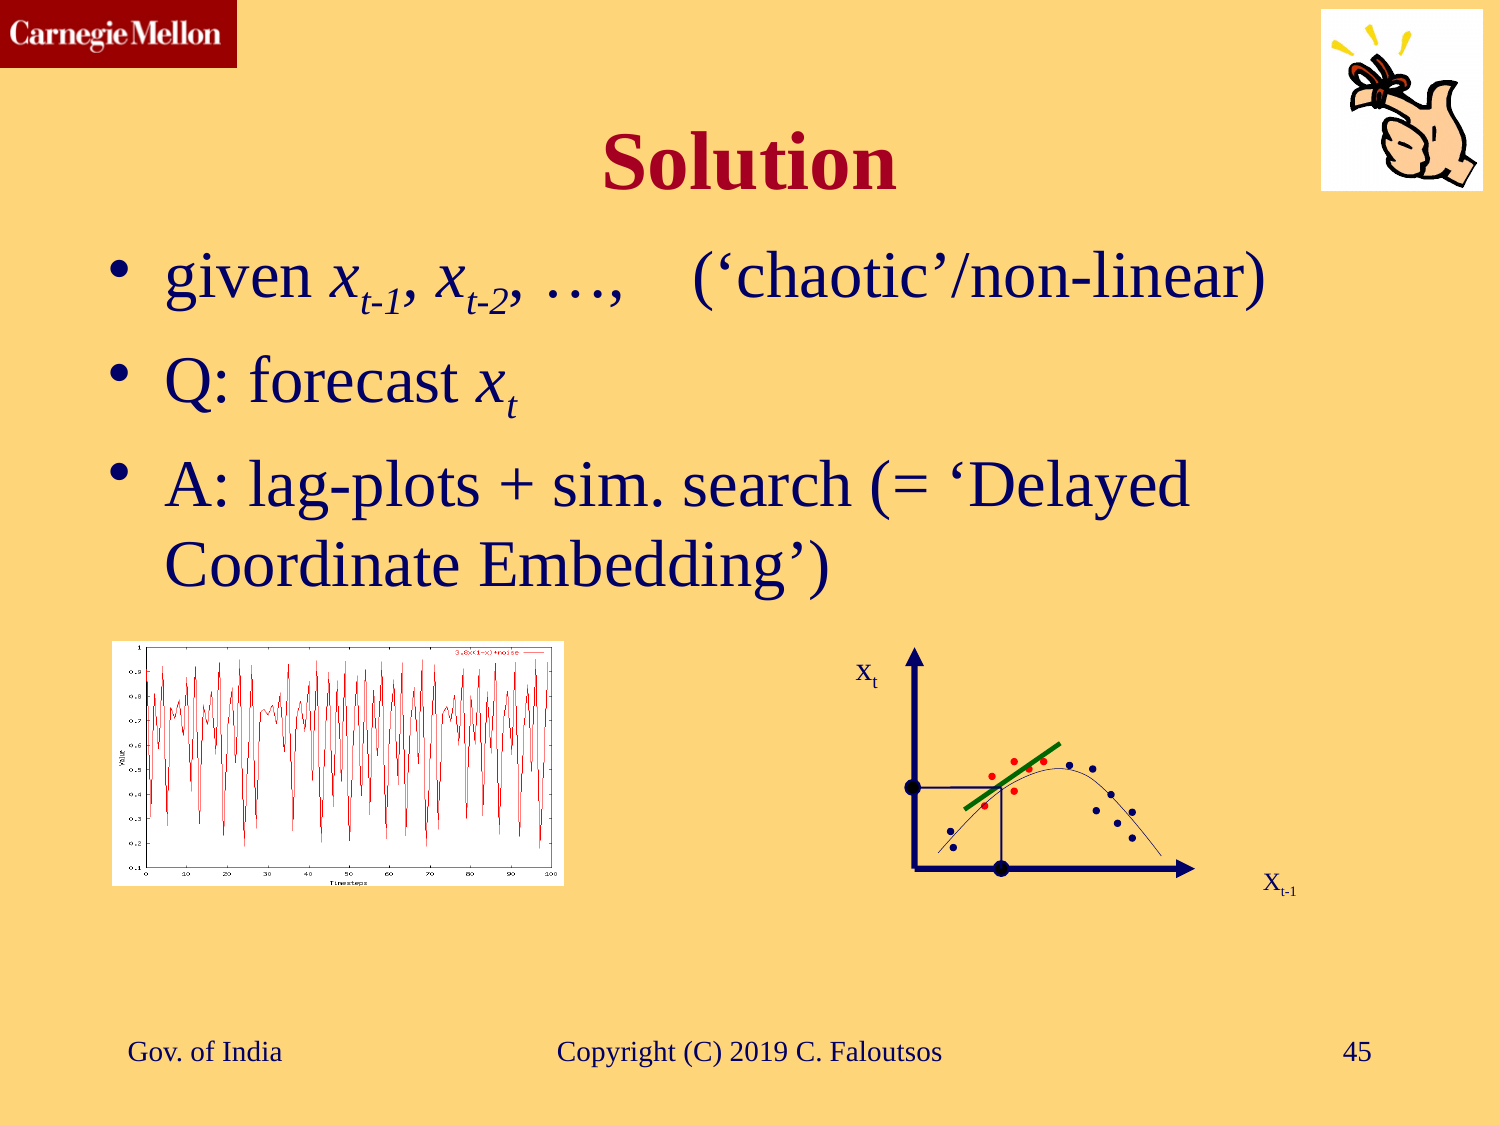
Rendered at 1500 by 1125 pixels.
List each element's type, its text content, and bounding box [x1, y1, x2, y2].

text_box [387, 460, 398, 505]
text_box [358, 371, 382, 402]
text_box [636, 540, 662, 586]
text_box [780, 475, 788, 482]
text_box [1048, 460, 1059, 505]
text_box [458, 475, 478, 506]
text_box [301, 540, 327, 586]
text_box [476, 372, 504, 401]
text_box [481, 543, 515, 585]
title Solution [112, 99, 1388, 213]
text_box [406, 475, 433, 506]
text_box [770, 476, 779, 505]
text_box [711, 475, 735, 506]
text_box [167, 361, 210, 412]
slide_number 45 [1074, 1024, 1388, 1101]
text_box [218, 475, 224, 482]
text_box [273, 371, 300, 402]
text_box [441, 365, 457, 402]
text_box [300, 473, 327, 520]
text_box given xt-1, xt-2, …, (‘chaotic’/non-linear) Q: forecast xt A: lag-plots + sim. search (= ‘Delayed Coordinate Embedding’) [93, 223, 1445, 361]
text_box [722, 556, 730, 585]
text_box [704, 556, 713, 585]
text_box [793, 475, 817, 506]
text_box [212, 555, 239, 586]
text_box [269, 475, 291, 506]
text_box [832, 475, 848, 505]
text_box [363, 555, 379, 585]
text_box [654, 500, 661, 506]
footer Copyright (C) 2019 C. Faloutsos [512, 1024, 988, 1101]
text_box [289, 555, 297, 562]
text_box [251, 361, 268, 401]
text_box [756, 553, 783, 600]
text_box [1096, 476, 1125, 520]
picture [112, 640, 564, 886]
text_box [386, 555, 408, 586]
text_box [971, 463, 1013, 506]
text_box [332, 488, 348, 492]
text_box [306, 372, 315, 401]
picture [0, 0, 237, 68]
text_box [388, 371, 410, 402]
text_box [1067, 475, 1089, 506]
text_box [245, 555, 272, 586]
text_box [328, 371, 352, 402]
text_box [167, 542, 204, 586]
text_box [555, 475, 575, 506]
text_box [531, 555, 565, 585]
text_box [414, 549, 430, 586]
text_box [521, 556, 530, 585]
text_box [607, 555, 631, 586]
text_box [732, 555, 748, 585]
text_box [953, 464, 960, 478]
picture [1320, 8, 1484, 192]
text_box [438, 469, 454, 506]
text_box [434, 555, 458, 586]
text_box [794, 542, 801, 556]
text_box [872, 462, 889, 519]
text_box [820, 460, 830, 505]
slide_number Gov. of India [112, 1024, 426, 1101]
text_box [670, 540, 696, 586]
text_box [279, 556, 288, 585]
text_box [353, 475, 381, 520]
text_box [250, 460, 261, 505]
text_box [825, 639, 1354, 919]
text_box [685, 475, 705, 506]
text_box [571, 540, 600, 586]
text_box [1019, 475, 1043, 506]
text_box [582, 476, 591, 505]
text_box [316, 371, 324, 378]
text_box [1160, 460, 1186, 506]
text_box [218, 371, 224, 378]
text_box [335, 556, 344, 585]
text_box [1131, 475, 1155, 506]
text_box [610, 475, 644, 505]
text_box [741, 475, 763, 506]
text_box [353, 556, 361, 585]
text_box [811, 541, 827, 598]
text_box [417, 371, 437, 402]
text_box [600, 476, 609, 505]
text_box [167, 463, 209, 505]
